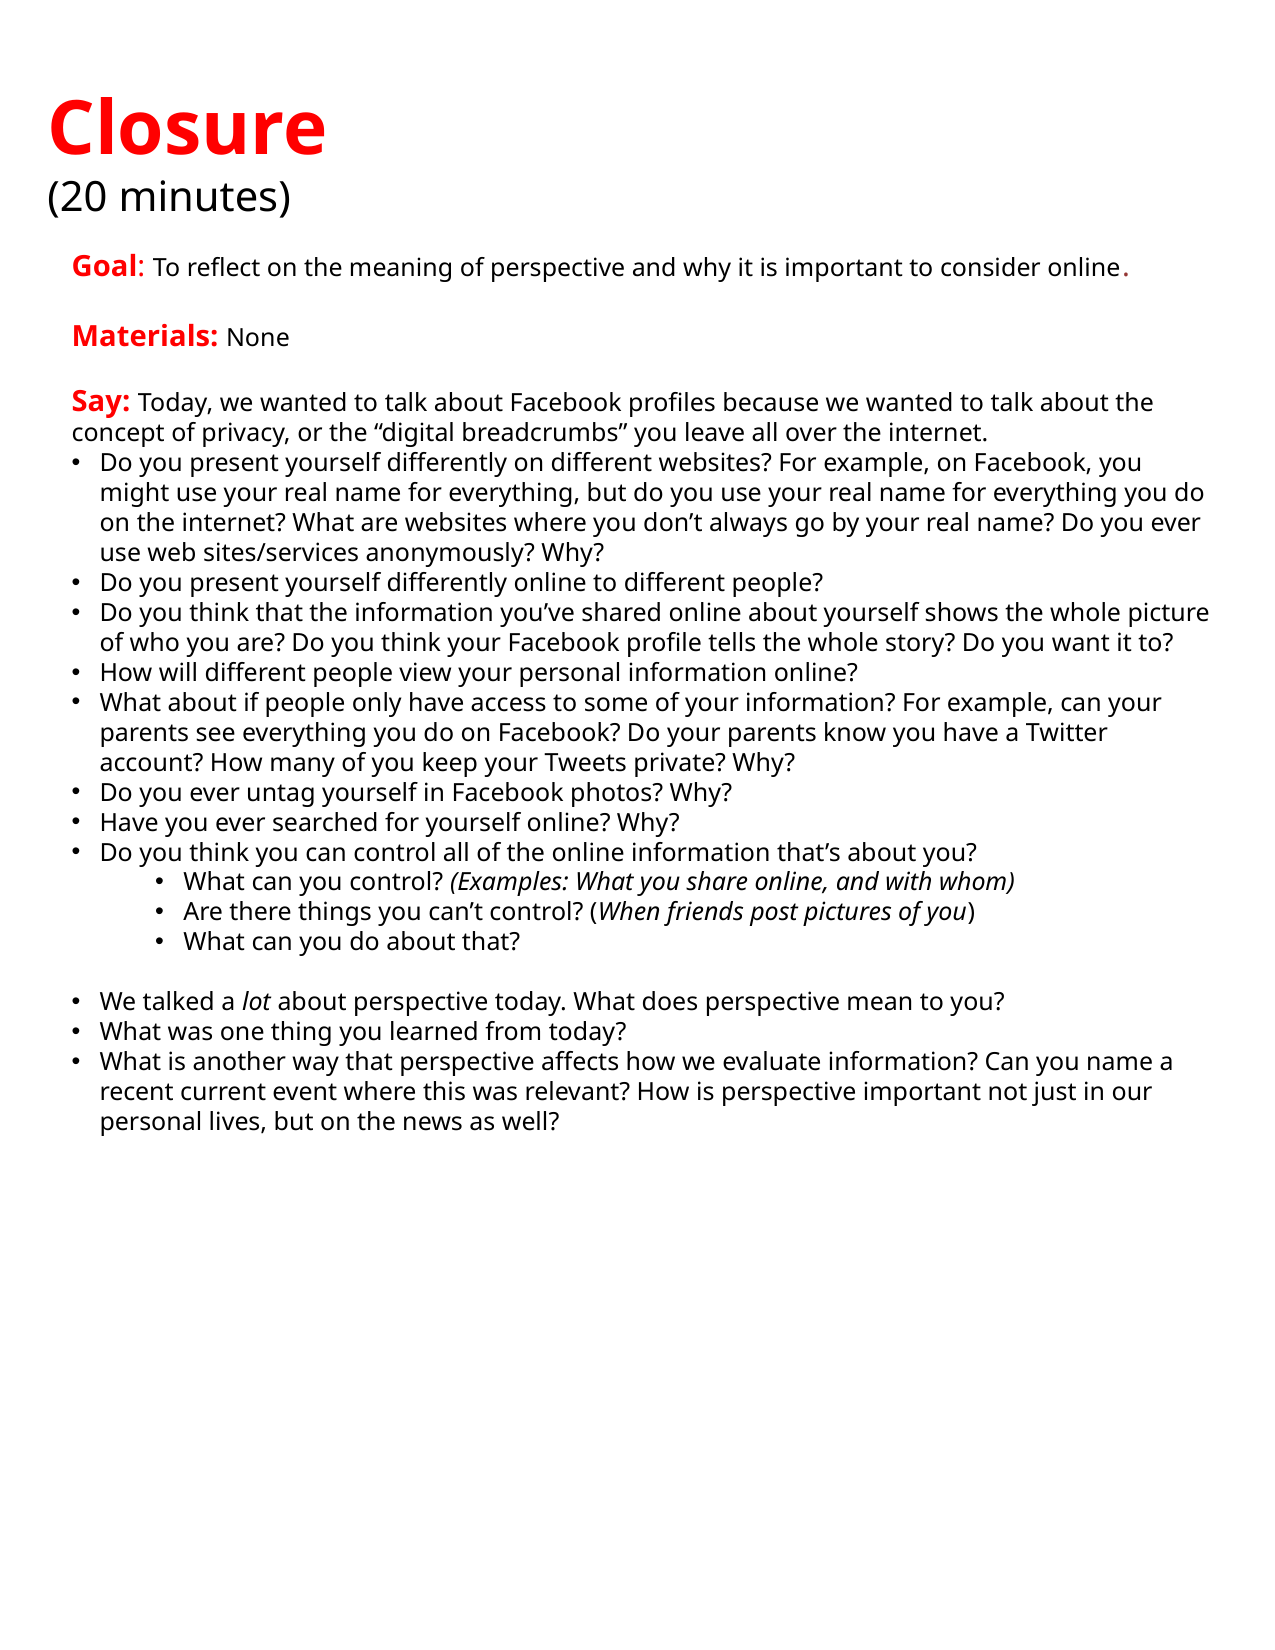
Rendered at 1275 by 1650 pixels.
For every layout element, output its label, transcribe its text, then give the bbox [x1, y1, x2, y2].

text_box Goal: To reflect on the meaning of perspective and why it is important to consider online. Materials: None Say: Today, we wanted to talk about Facebook profiles because we wanted to talk about the concept of privacy, or the “digital breadcrumbs” you leave all over the internet. Do you present yourself differently on different websites? For example, on Facebook, you might use your real name for everything, but do you use your real name for everything you do on the internet? What are websites where you don’t always go by your real name? Do you ever use web sites/services anonymously? Why? Do you present yourself differently online to different people? Do you think that the information you’ve shared online about yourself shows the whole picture of who you are? Do you think your Facebook profile tells the whole story? Do you want it to? How will different people view your personal information online? What about if people only have access to some of your information? For example, can your parents see everything you do on Facebook? Do your parents know you have a Twitter account? How many of you keep your Tweets private? Why? Do you ever untag yourself in Facebook photos? Why? Have you ever searched for yourself online? Why? Do you think you can control all of the online information that’s about you? What can you control? (Examples: What you share online, and with whom) Are there things you can’t control? (When friends post pictures of you) What can you do about that? We talked a lot about perspective today. What does perspective mean to you? What was one thing you learned from today? What is another way that perspective affects how we evaluate information? Can you name a recent current event where this was relevant? How is perspective important not just in our personal lives, but on the news as well? [56, 239, 1228, 1143]
text_box Closure (20 minutes) [32, 72, 343, 227]
